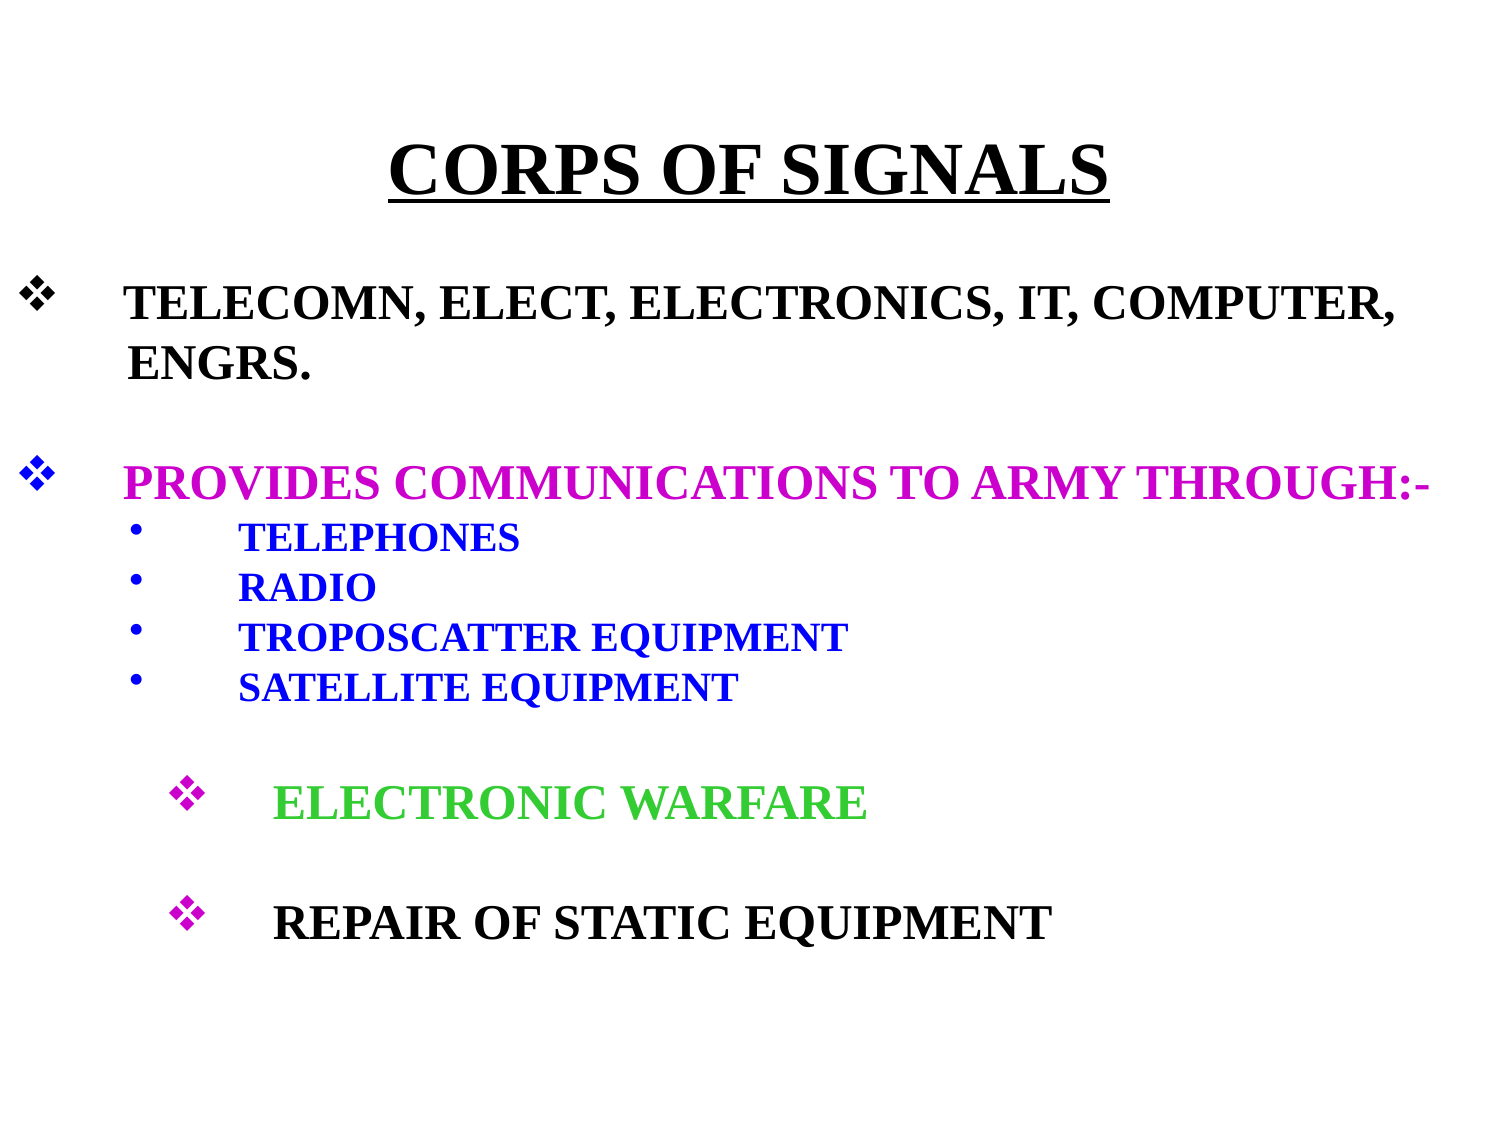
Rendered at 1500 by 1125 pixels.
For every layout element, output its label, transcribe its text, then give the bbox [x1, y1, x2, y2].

text_box CORPS OF SIGNALS TELECOMN, ELECT, ELECTRONICS, IT, COMPUTER, ENGRS. PROVIDES COMMUNICATIONS TO ARMY THROUGH:- TELEPHONES RADIO TROPOSCATTER EQUIPMENT SATELLITE EQUIPMENT ELECTRONIC WARFARE REPAIR OF STATIC EQUIPMENT [0, 112, 1499, 1018]
